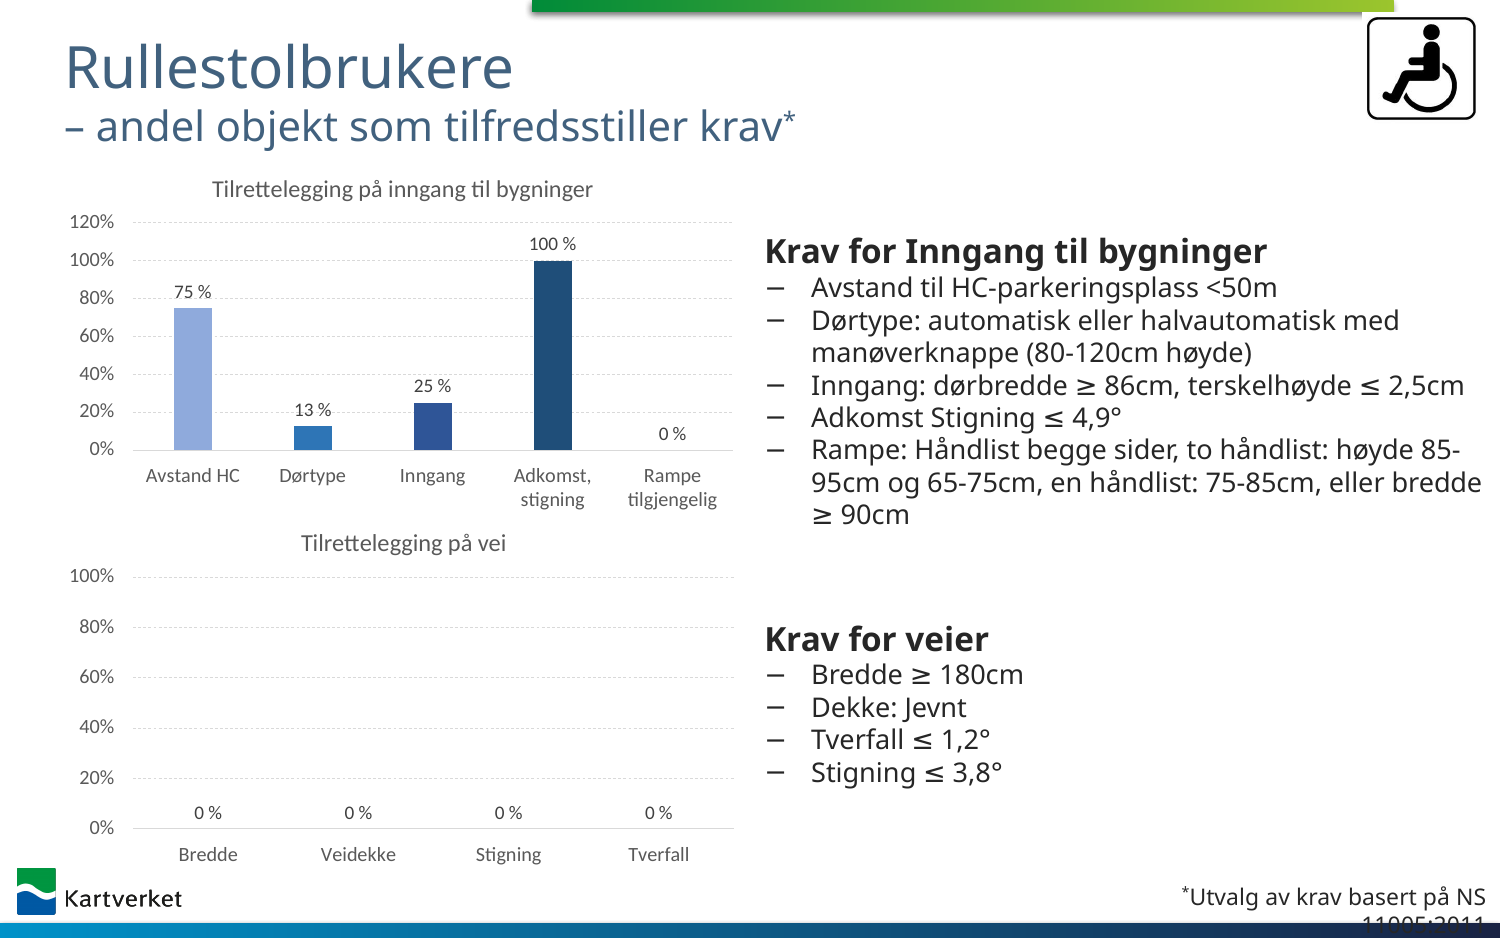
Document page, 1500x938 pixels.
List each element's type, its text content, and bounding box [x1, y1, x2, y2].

text_box *Utvalg av krav basert på NS 11005:2011 [1068, 873, 1500, 938]
text_box Rullestolbrukere – andel objekt som tilfredsstiller krav* [49, 25, 1431, 158]
text_box Krav for veier Bredde ≥ 180cm Dekke: Jevnt Tverfall ≤ 1,2° Stigning ≤ 3,8° [749, 610, 1500, 795]
picture [62, 166, 744, 519]
text_box Krav for Inngang til bygninger Avstand til HC-parkeringsplass <50m Dørtype: automatisk eller halvautomatisk med manøverknappe (80-120cm høyde) Inngang: dørbredde ≥ 86cm, terskelhøyde ≤ 2,5cm Adkomst Stigning ≤ 4,9° Rampe: Håndlist begge sider, to håndlist: høyde 85-95cm og 65-75cm, en håndlist: 75-85cm, eller bredde ≥ 90cm [749, 223, 1500, 538]
picture [1362, 12, 1481, 126]
picture [62, 520, 746, 874]
